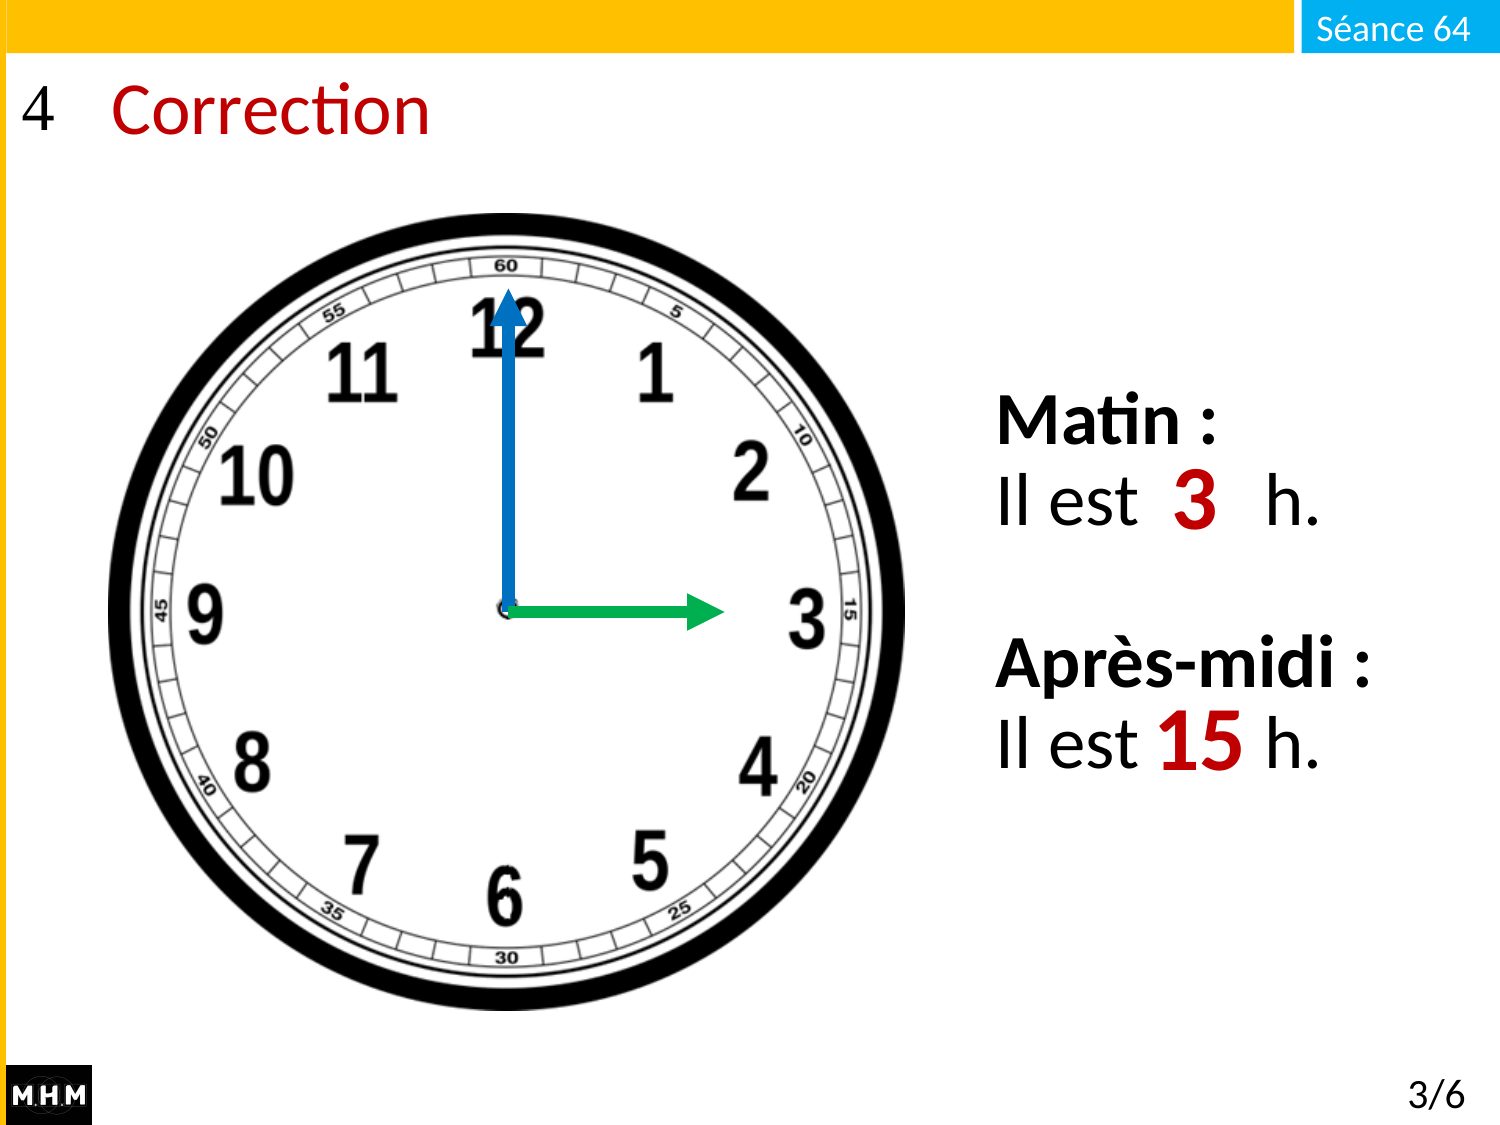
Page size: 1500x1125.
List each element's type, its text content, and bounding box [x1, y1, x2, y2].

text_box Matin : Il est . . . h. Après-midi : Il est . . . h. [980, 301, 1500, 863]
list 3/6 [1373, 1064, 1500, 1125]
picture [6, 1065, 92, 1125]
title Correction [96, 60, 1391, 160]
text_box 15 [1138, 691, 1262, 791]
text_box 3 [1145, 450, 1244, 550]
picture [108, 213, 905, 1011]
